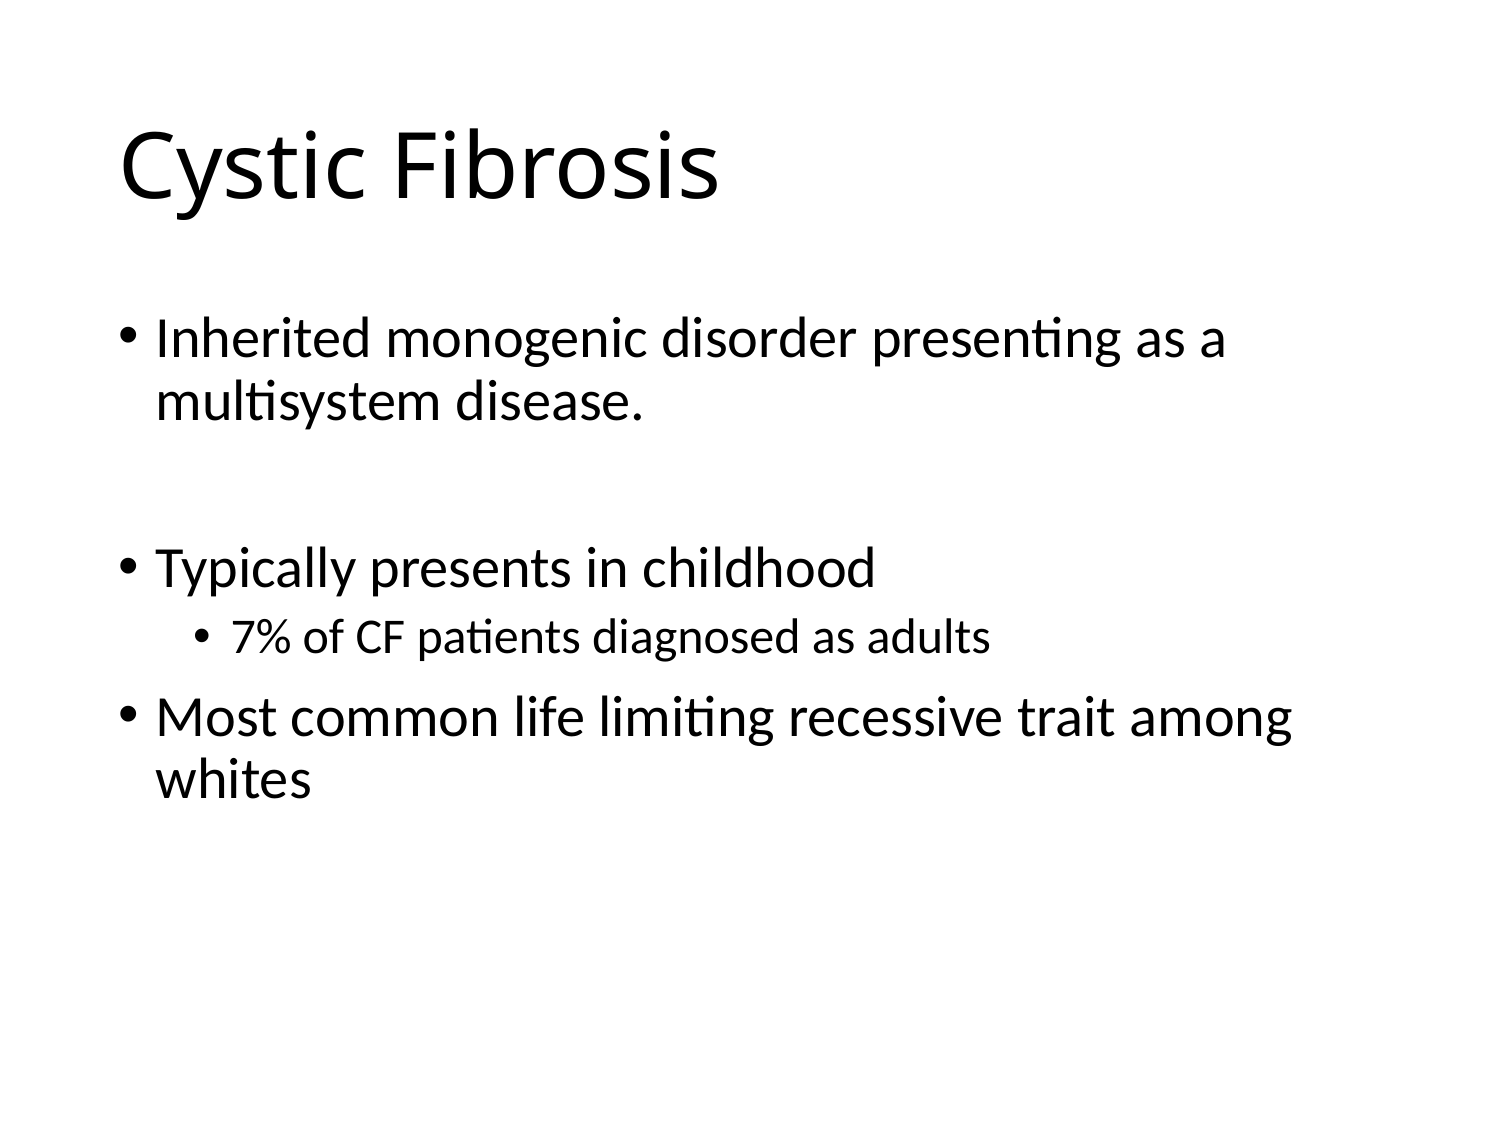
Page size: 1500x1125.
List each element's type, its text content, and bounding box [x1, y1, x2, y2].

list Inherited monogenic disorder presenting as a multisystem disease. Typically presents in childhood 7% of CF patients diagnosed as adults Most common life limiting recessive trait among whites [103, 299, 1397, 1014]
title Cystic Fibrosis [103, 59, 1397, 278]
